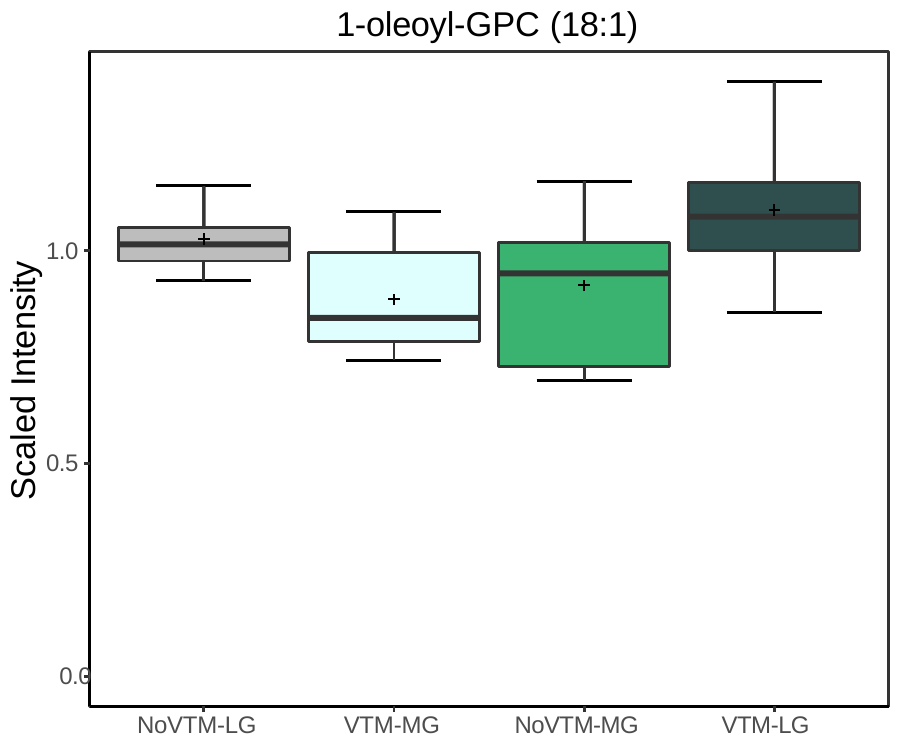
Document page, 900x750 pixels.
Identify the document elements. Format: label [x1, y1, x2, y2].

text_box [334, 0, 644, 44]
text_box [1, 233, 82, 503]
slide_number [134, 713, 275, 750]
text_box [83, 50, 891, 738]
footer [57, 661, 95, 750]
